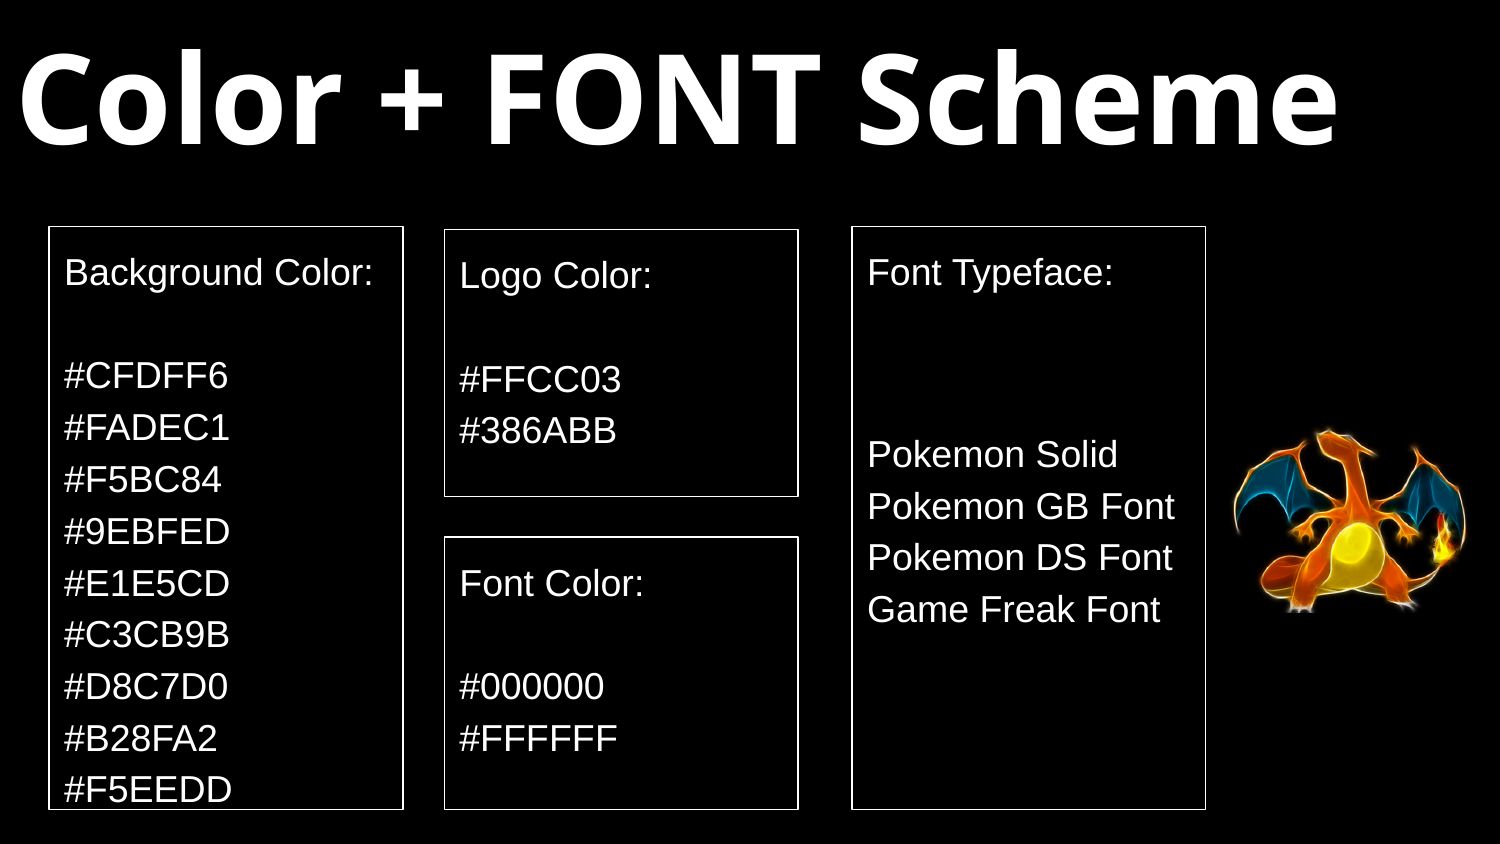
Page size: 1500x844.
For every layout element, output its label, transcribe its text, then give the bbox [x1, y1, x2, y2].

list Background Color: #CFDFF6 #FADEC1 #F5BC84 #9EBFED #E1E5CD #C3CB9B #D8C7D0 #B28FA2 #F5EEDD [49, 226, 403, 810]
list Logo Color: #FFCC03 #386ABB [444, 229, 798, 497]
list Font Typeface: Pokemon Solid Pokemon GB Font Pokemon DS Font Game Freak Font [852, 226, 1206, 810]
list Font Color: #000000 #FFFFFF [444, 537, 798, 810]
text_box Color + FONT Scheme [0, 0, 1500, 189]
picture [1223, 423, 1500, 613]
